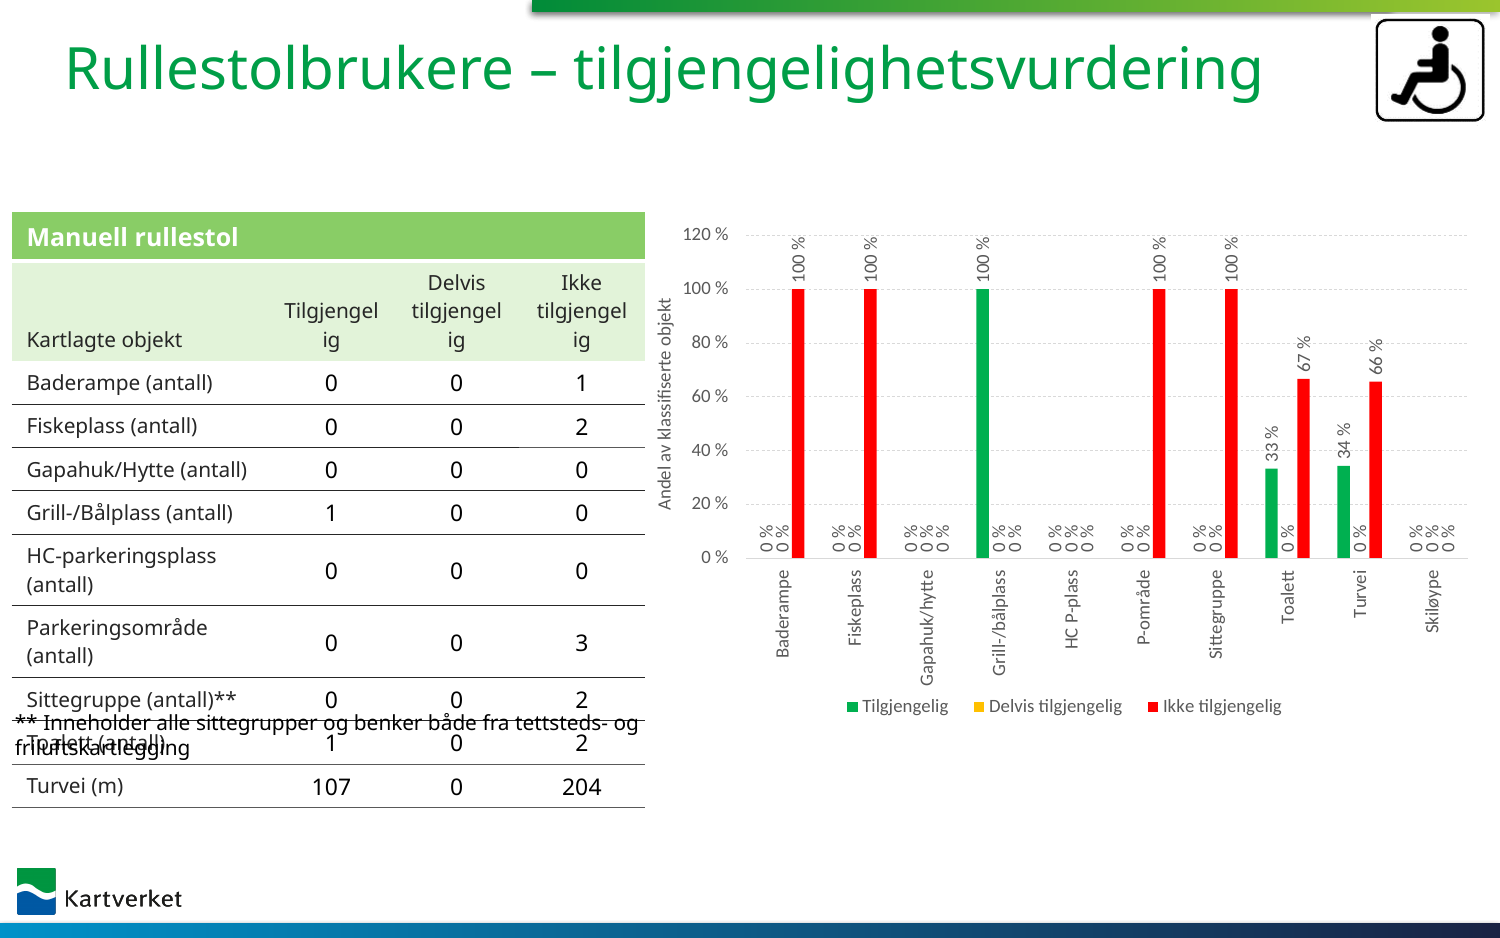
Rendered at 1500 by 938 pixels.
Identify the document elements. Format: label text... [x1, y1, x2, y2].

table_cell 0 [519, 535, 638, 605]
table_cell Fiskeplass (antall) [12, 405, 269, 447]
table_cell Sittegruppe (antall)** [12, 678, 269, 702]
table_cell 0 [394, 678, 519, 702]
table_cell Ikke tilgjengelig [519, 263, 638, 361]
table_cell 0 [269, 361, 394, 404]
table_cell 0 [519, 448, 638, 490]
table_cell 204 [519, 768, 645, 807]
table_cell 0 [269, 535, 394, 605]
table_cell Parkeringsområde (antall) [12, 606, 269, 677]
table_cell 0 [394, 448, 519, 490]
table_cell 0 [394, 405, 519, 447]
table_cell Baderampe (antall) [12, 361, 269, 404]
picture [1371, 13, 1491, 127]
table_cell 0 [269, 405, 394, 447]
table_cell Turvei (m) [12, 768, 269, 807]
table_cell 2 [519, 405, 638, 447]
table_cell HC-parkeringsplass (antall) [12, 535, 269, 605]
table_header Manuell rullestol [12, 212, 645, 259]
table_cell Grill-/Bålplass (antall) [12, 491, 269, 534]
table_cell 0 [394, 606, 519, 677]
table_cell 0 [394, 535, 519, 605]
table_cell 0 [519, 491, 638, 534]
table_cell 0 [394, 361, 519, 404]
table_cell Kartlagte objekt [12, 263, 269, 361]
table_cell Tilgjengelig [269, 263, 394, 361]
table_cell 1 [519, 361, 638, 404]
text_box Rullestolbrukere – tilgjengelighetsvurdering [49, 12, 1372, 109]
table_cell 1 [269, 491, 394, 534]
text_box ** Inneholder alle sittegrupper og benker både fra tettsteds- og friluftskartlegging [0, 702, 745, 768]
picture [643, 218, 1480, 728]
table_cell Gapahuk/Hytte (antall) [12, 448, 269, 490]
table_cell 2 [519, 678, 638, 702]
table_cell 0 [269, 606, 394, 677]
table_cell 0 [394, 768, 519, 807]
table_cell 0 [269, 448, 394, 490]
table_cell 3 [519, 606, 638, 677]
table_cell 0 [394, 491, 519, 534]
table_cell Delvis tilgjengelig [394, 263, 519, 361]
table_cell 107 [269, 768, 394, 807]
table_cell 0 [269, 678, 394, 702]
